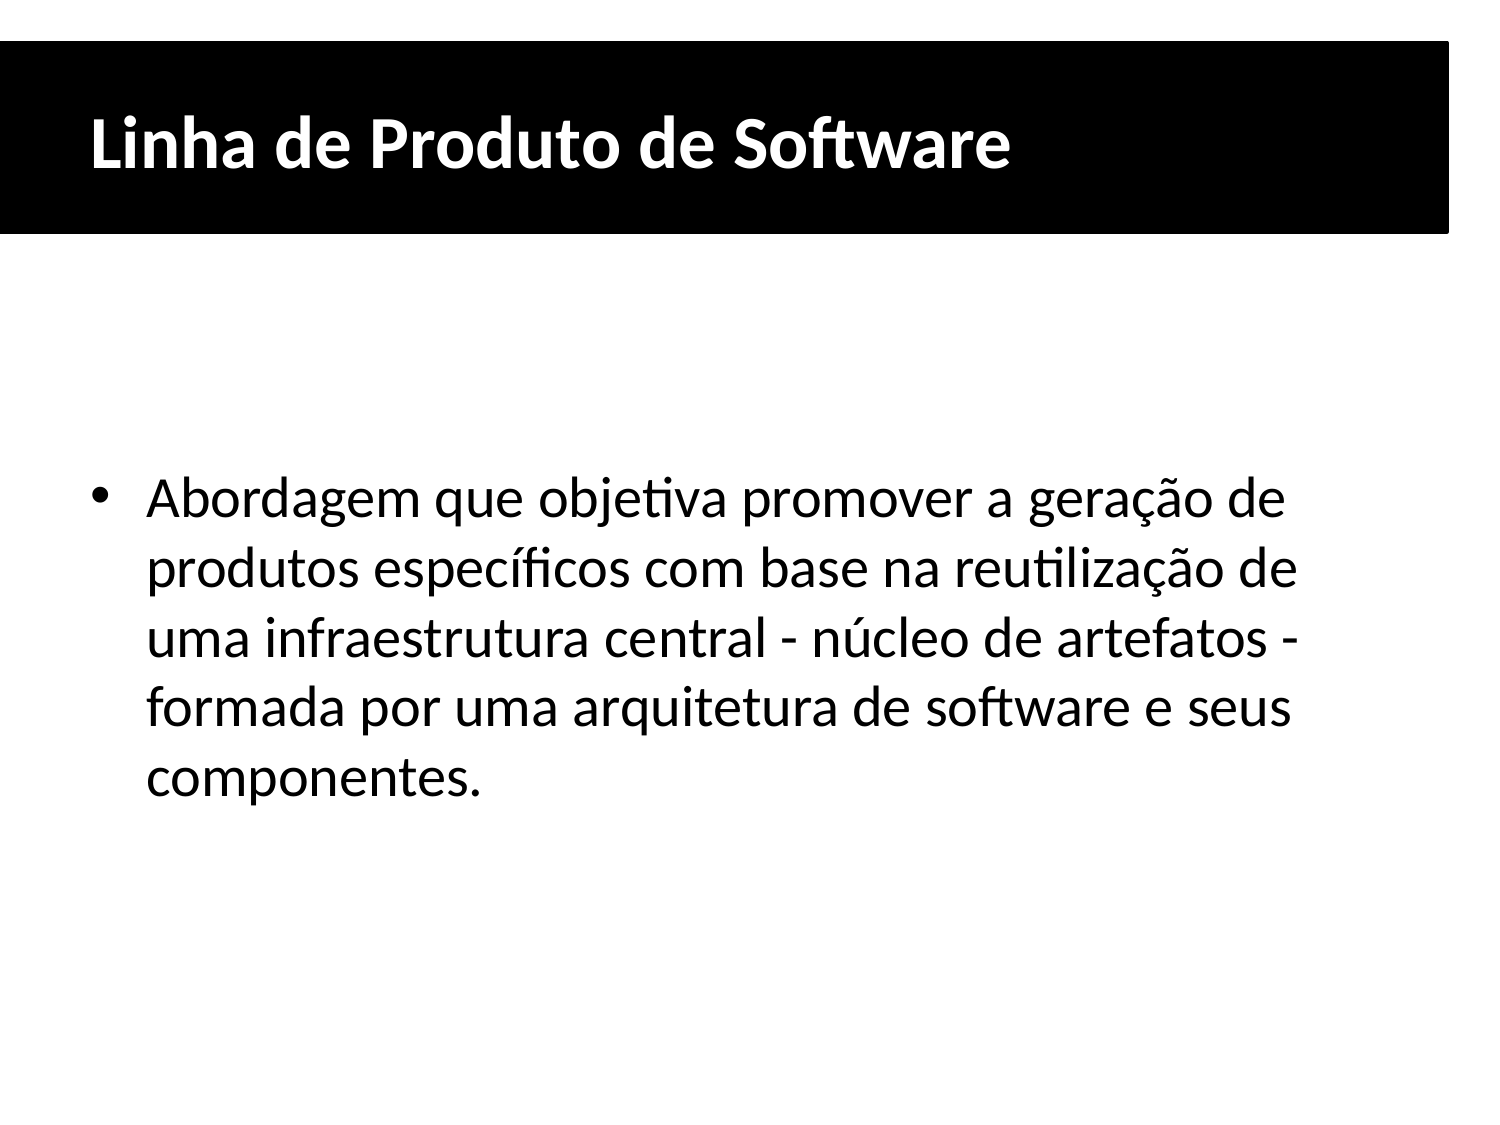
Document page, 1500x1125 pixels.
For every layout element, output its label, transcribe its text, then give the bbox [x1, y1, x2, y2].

text_box [0, 41, 1449, 234]
list Abordagem que objetiva promover a geração de produtos específicos com base na reutilização de uma infraestrutura central - núcleo de artefatos - formada por uma arquitetura de software e seus componentes. [75, 262, 1425, 1005]
title Linha de Produto de Software [75, 45, 1425, 233]
